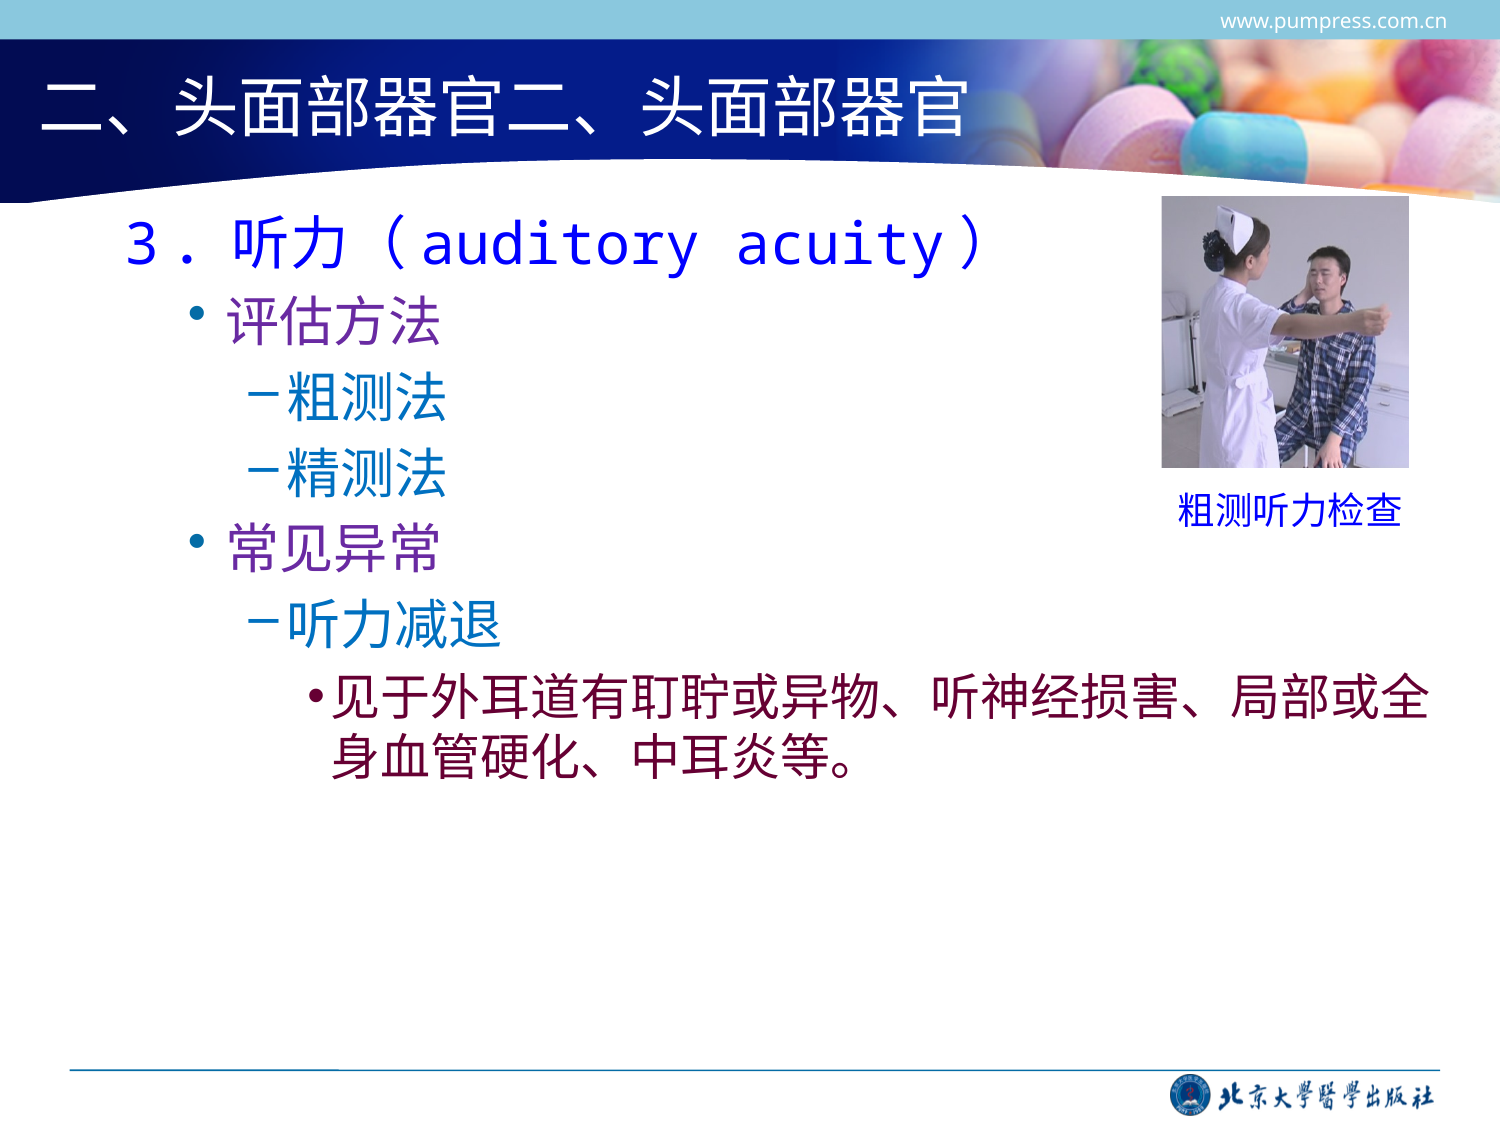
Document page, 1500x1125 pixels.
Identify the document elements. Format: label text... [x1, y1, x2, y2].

list 3．听力（auditory acuity） 评估方法 粗测法 精测法 常见异常 听力减退 见于外耳道有耵聍或异物、听神经损害、局部或全身血管硬化、中耳炎等。 [49, 198, 1463, 1026]
picture [0, 40, 1500, 203]
slide_number www.pumpress.com.cn [1024, 0, 1463, 38]
text_box 粗测听力检查 [1162, 479, 1418, 540]
picture [1161, 196, 1410, 469]
title 二、头面部器官二、头面部器官 [23, 58, 1349, 152]
picture [1170, 1074, 1436, 1118]
